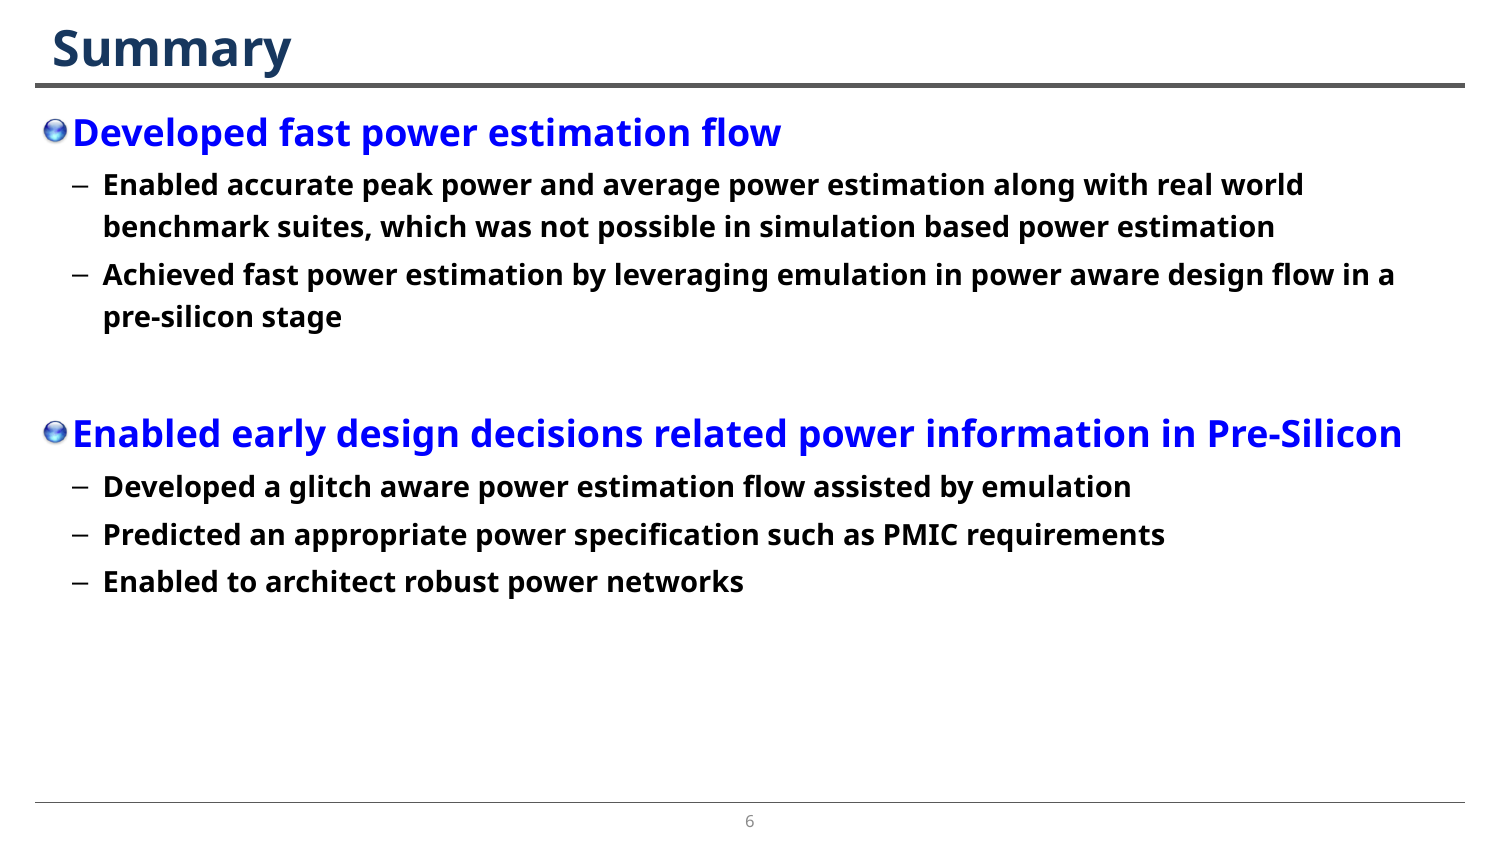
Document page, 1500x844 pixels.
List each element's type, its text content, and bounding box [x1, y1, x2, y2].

slide_number 6 [575, 806, 925, 839]
title Summary [41, 12, 1392, 82]
picture [41, 117, 69, 145]
list Developed fast power estimation flow Enabled accurate peak power and average power estimation along with real world benchmark suites, which was not possible in simulation based power estimation Achieved fast power estimation by leveraging emulation in power aware design flow in a pre-silicon stage Enabled early design decisions related power information in Pre-Silicon Developed a glitch aware power estimation flow assisted by emulation Predicted an appropriate power specification such as PMIC requirements Enabled to architect robust power networks [30, 94, 1470, 794]
picture [41, 419, 69, 446]
